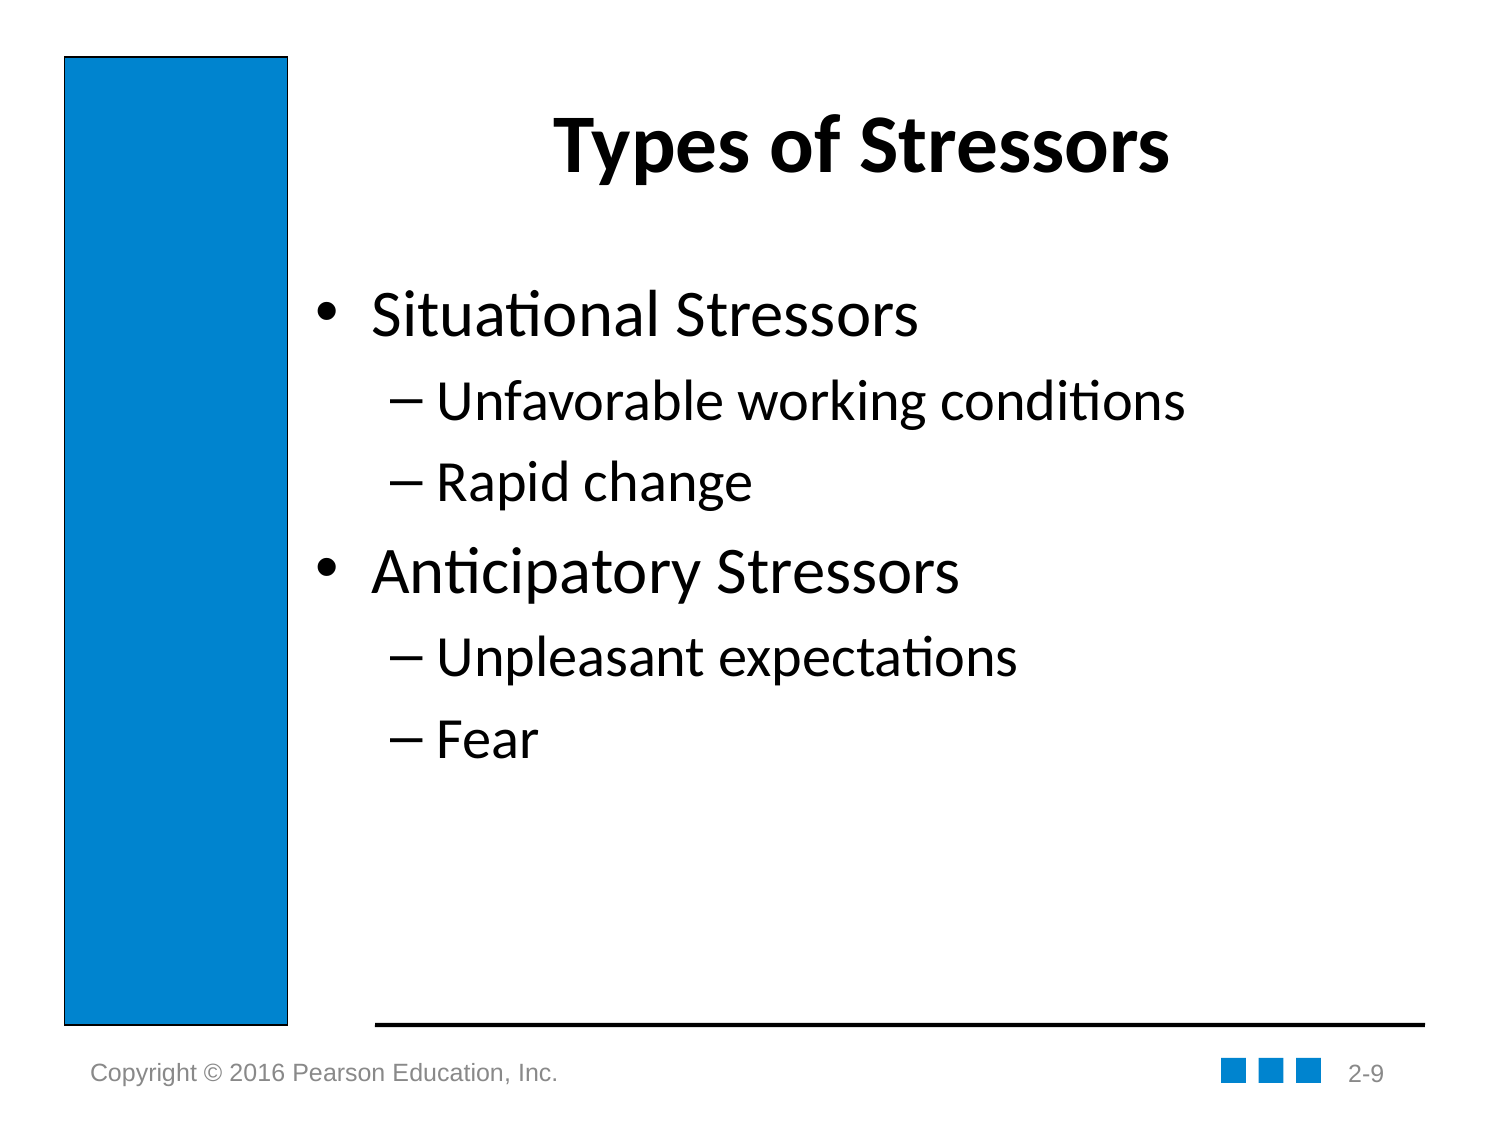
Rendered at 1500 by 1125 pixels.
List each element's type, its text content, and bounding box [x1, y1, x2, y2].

text_box [64, 56, 288, 1025]
list Situational Stressors Unfavorable working conditions Rapid change Anticipatory Stressors Unpleasant expectations Fear [300, 262, 1425, 1005]
title Types of Stressors [300, 45, 1425, 233]
text_box [1296, 1057, 1321, 1083]
text_box [1258, 1057, 1284, 1083]
text_box [1221, 1057, 1246, 1083]
text_box Copyright © 2016 Pearson Education, Inc. [75, 1055, 625, 1088]
text_box 2-9 [1333, 1050, 1421, 1095]
